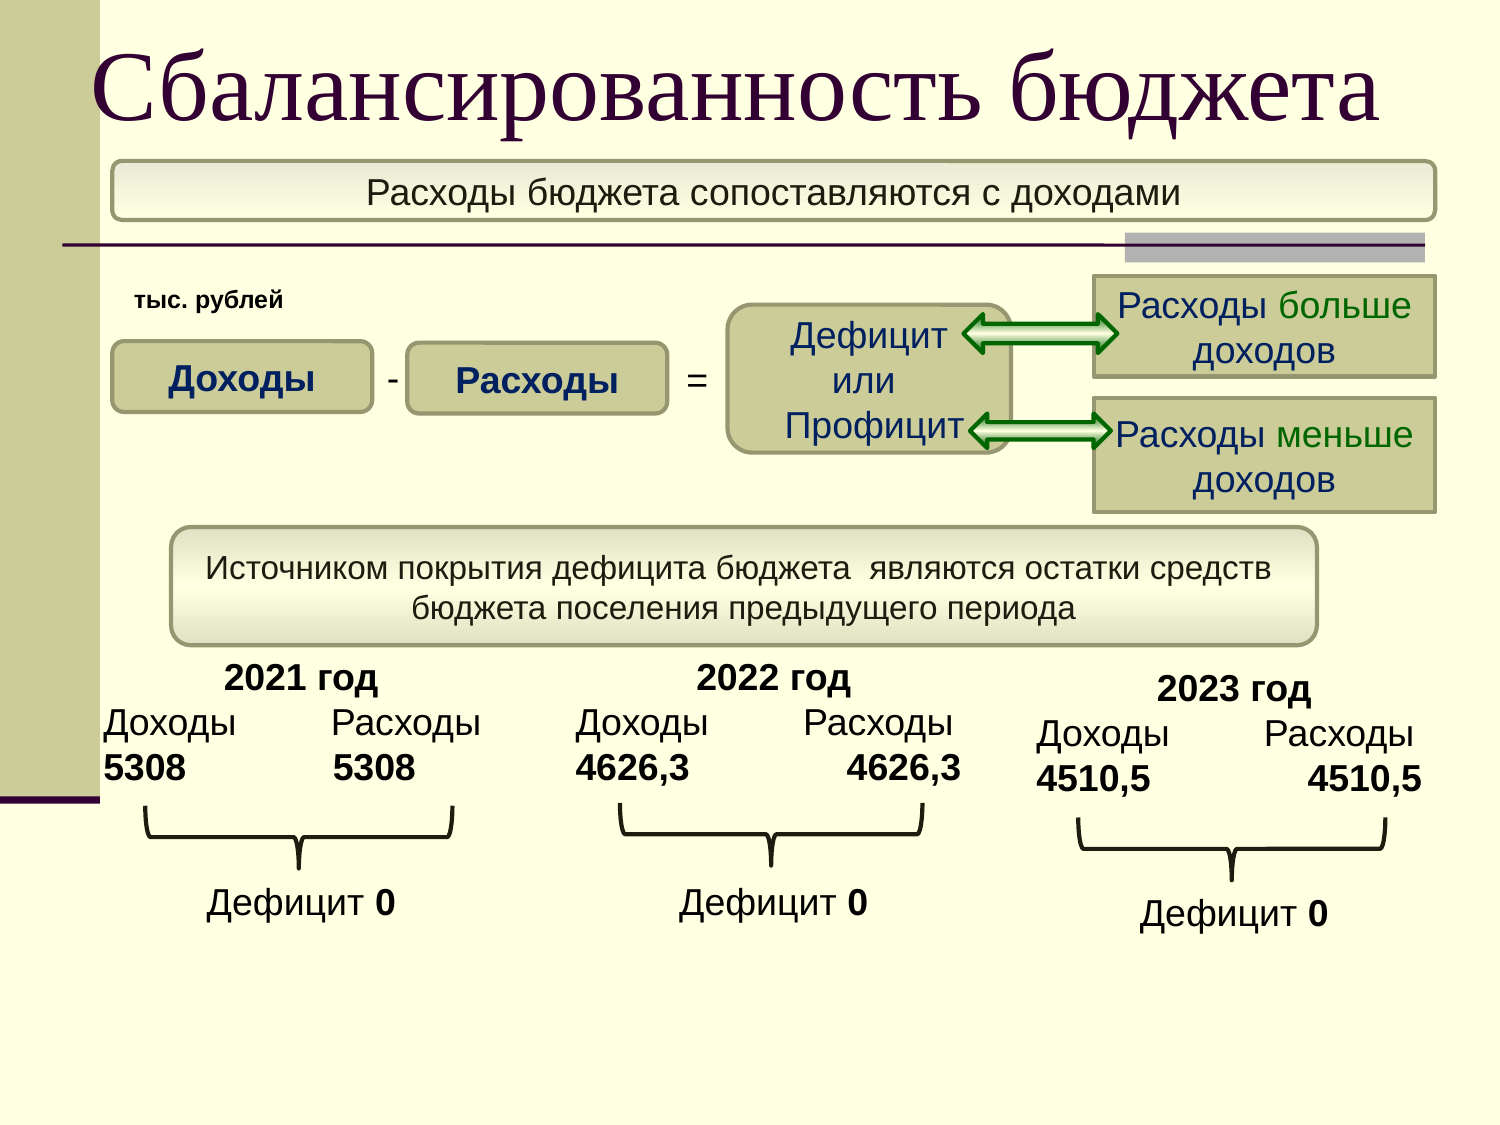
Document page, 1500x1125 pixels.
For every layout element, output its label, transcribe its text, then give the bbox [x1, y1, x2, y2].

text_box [560, 644, 987, 976]
text_box = [671, 348, 731, 409]
text_box Доходы [110, 339, 373, 415]
text_box [820, 333, 880, 394]
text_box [1021, 656, 1448, 946]
text_box [961, 312, 1120, 356]
text_box Дефицит или Профицит [725, 302, 1014, 455]
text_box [88, 644, 514, 976]
title Сбалансированность бюджета [1, 0, 1473, 162]
text_box тыс. рублей [118, 276, 313, 321]
text_box Расходы [406, 340, 670, 416]
text_box [967, 411, 1113, 451]
text_box Расходы бюджета сопоставляются с доходами [110, 158, 1438, 223]
text_box Расходы меньше доходов [1092, 396, 1437, 514]
text_box Источником покрытия дефицита бюджета являются остатки средств бюджета поселения предыдущего периода [168, 524, 1320, 648]
text_box - [372, 346, 431, 407]
text_box Расходы больше доходов [1092, 274, 1437, 379]
